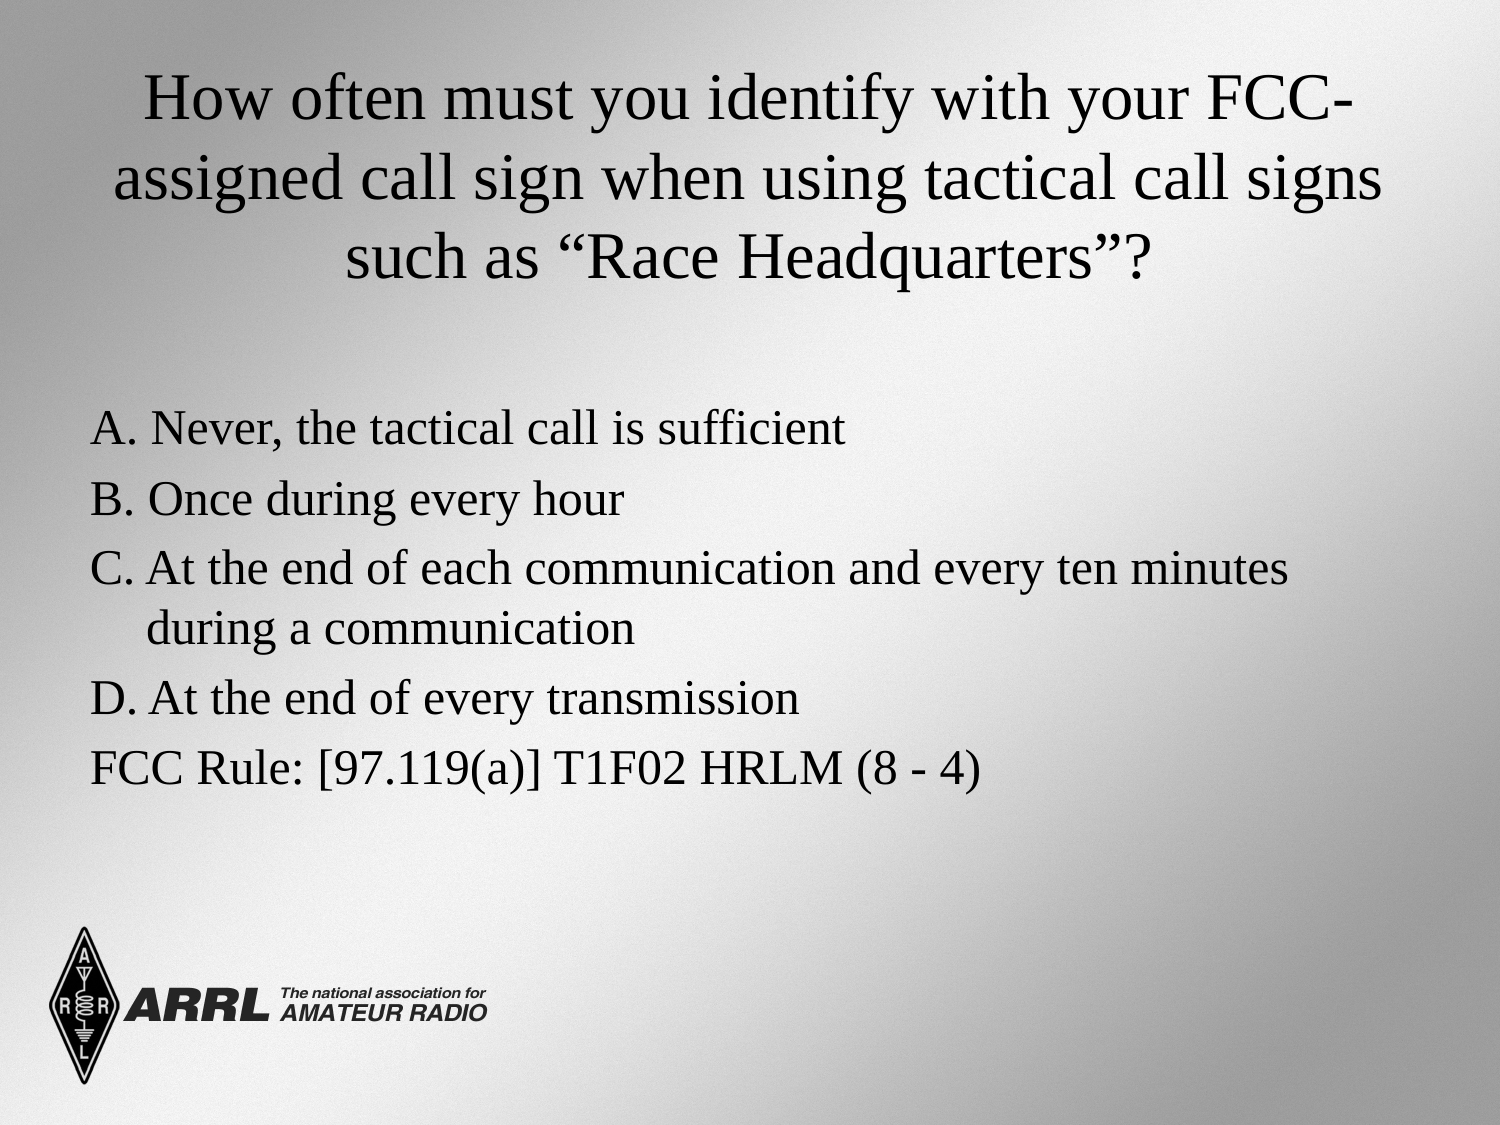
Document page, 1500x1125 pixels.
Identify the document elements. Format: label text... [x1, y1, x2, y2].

list A. Never, the tactical call is sufficient B. Once during every hour C. At the end of each communication and every ten minutes during a communication D. At the end of every transmission FCC Rule: [97.119(a)] T1F02 HRLM (8 - 4) [75, 387, 1425, 1005]
title How often must you identify with your FCC-assigned call sign when using tactical call signs such as “Race Headquarters”? [75, 45, 1425, 233]
picture [0, 0, 1500, 1125]
